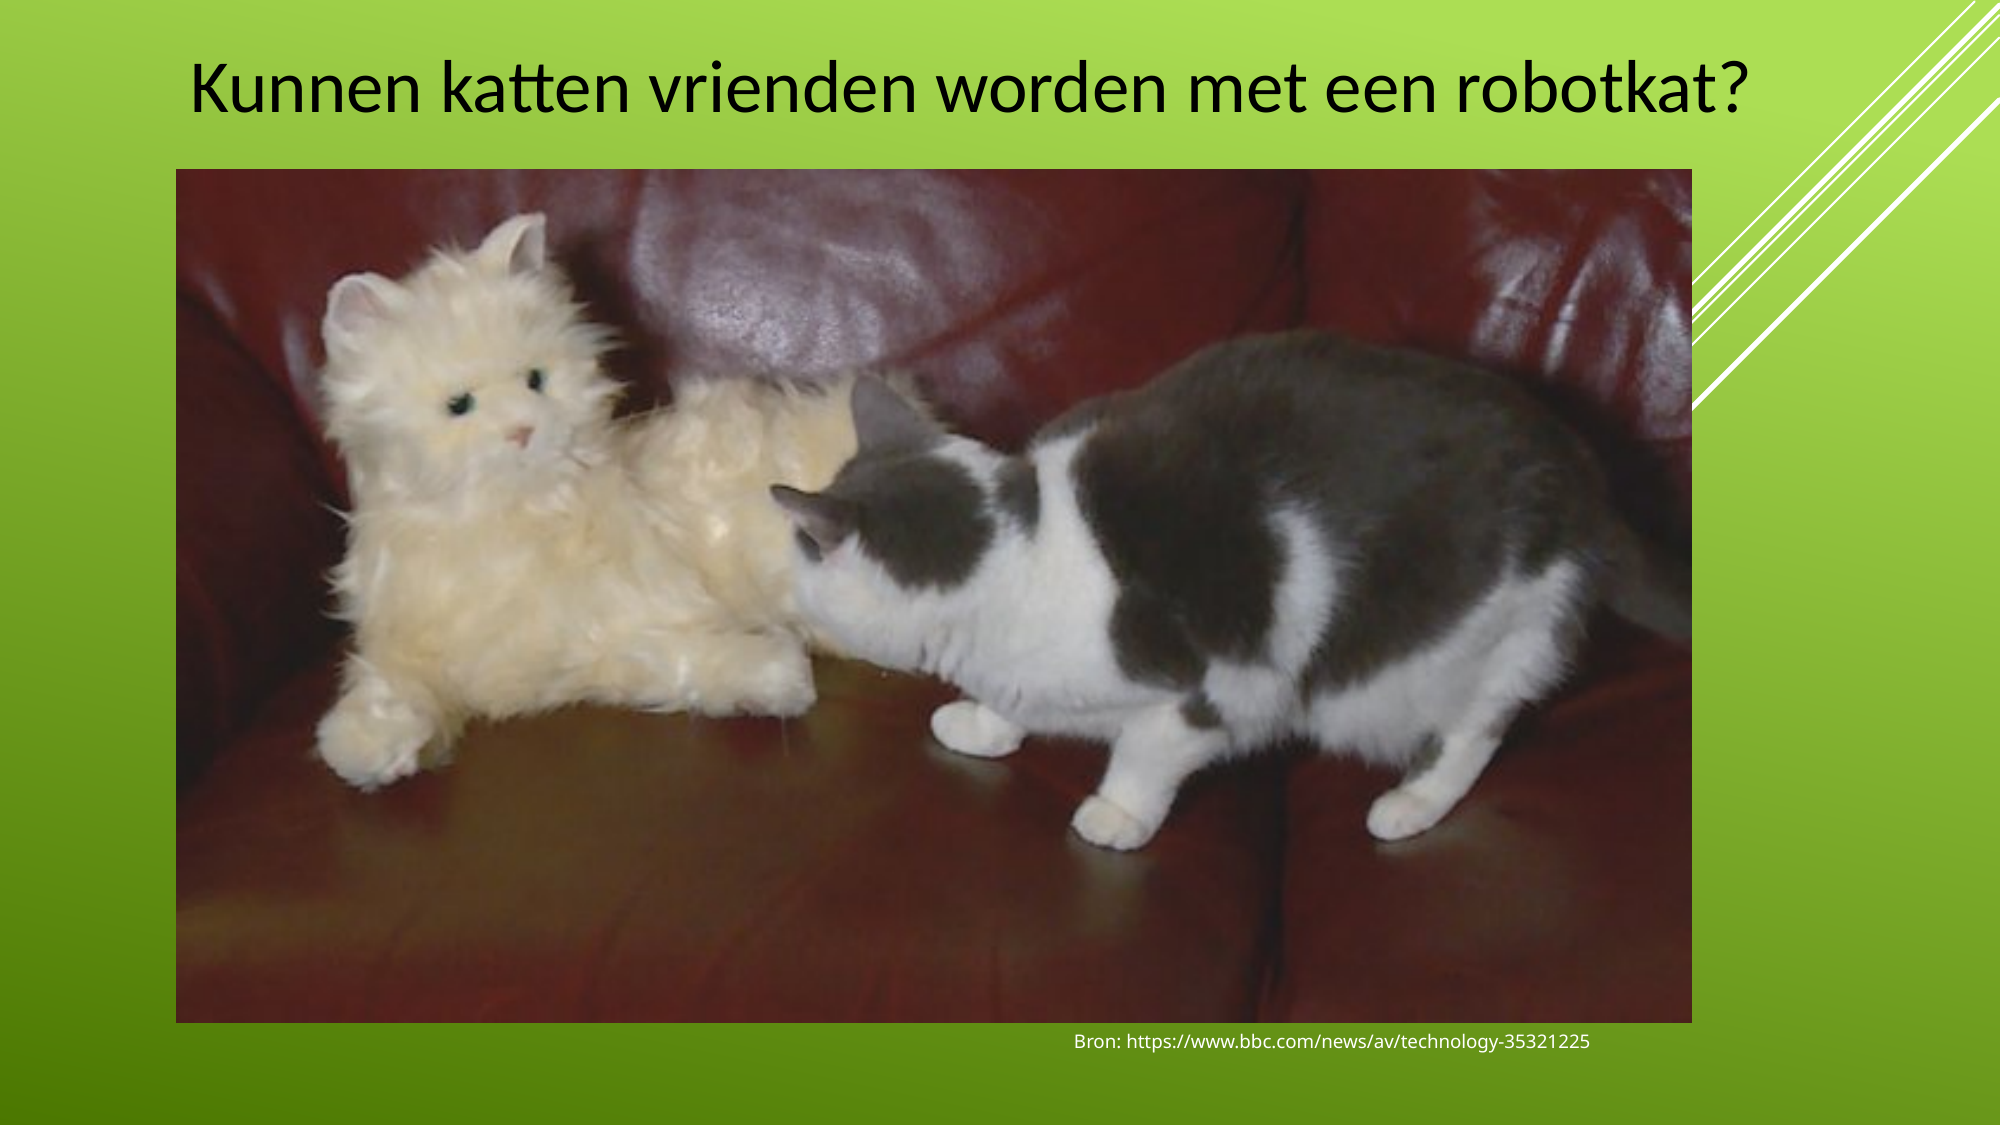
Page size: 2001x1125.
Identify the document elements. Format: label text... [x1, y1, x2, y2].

text_box Bron: https://www.bbc.com/news/av/technology-35321225 [1059, 1022, 2000, 1060]
picture [176, 169, 1692, 1023]
text_box Kunnen katten vrienden worden met een robotkat? [175, 22, 1780, 86]
